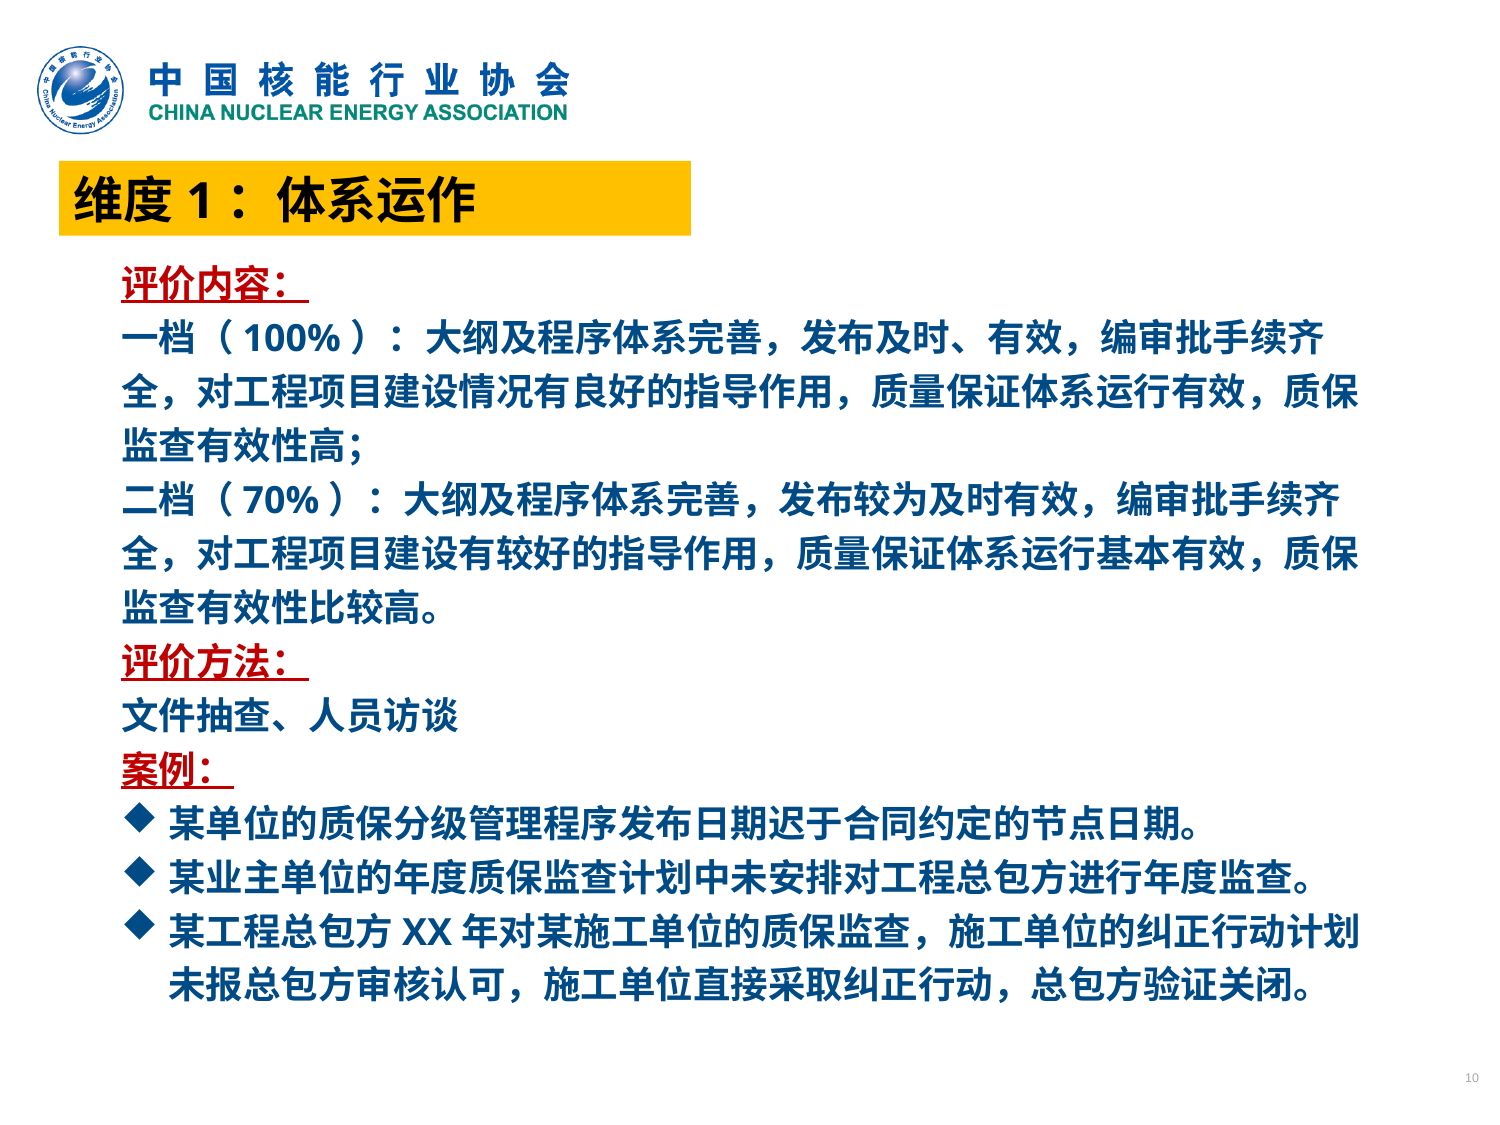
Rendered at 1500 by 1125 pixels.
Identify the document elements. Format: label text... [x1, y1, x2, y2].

text_box 维度1：体系运作 [59, 160, 691, 236]
slide_number 10 [1144, 1047, 1495, 1107]
text_box 评价内容： 一档（100%）：大纲及程序体系完善，发布及时、有效，编审批手续齐全，对工程项目建设情况有良好的指导作用，质量保证体系运行有效，质保监查有效性高； 二档（70%）：大纲及程序体系完善，发布较为及时有效，编审批手续齐全，对工程项目建设有较好的指导作用，质量保证体系运行基本有效，质保监查有效性比较高。 评价方法： 文件抽查、人员访谈 案例： 某单位的质保分级管理程序发布日期迟于合同约定的节点日期。 某业主单位的年度质保监查计划中未安排对工程总包方进行年度监查。 某工程总包方XX年对某施工单位的质保监查，施工单位的纠正行动计划未报总包方审核认可，施工单位直接采取纠正行动，总包方验证关闭。 [106, 243, 1400, 1014]
picture [32, 42, 573, 138]
